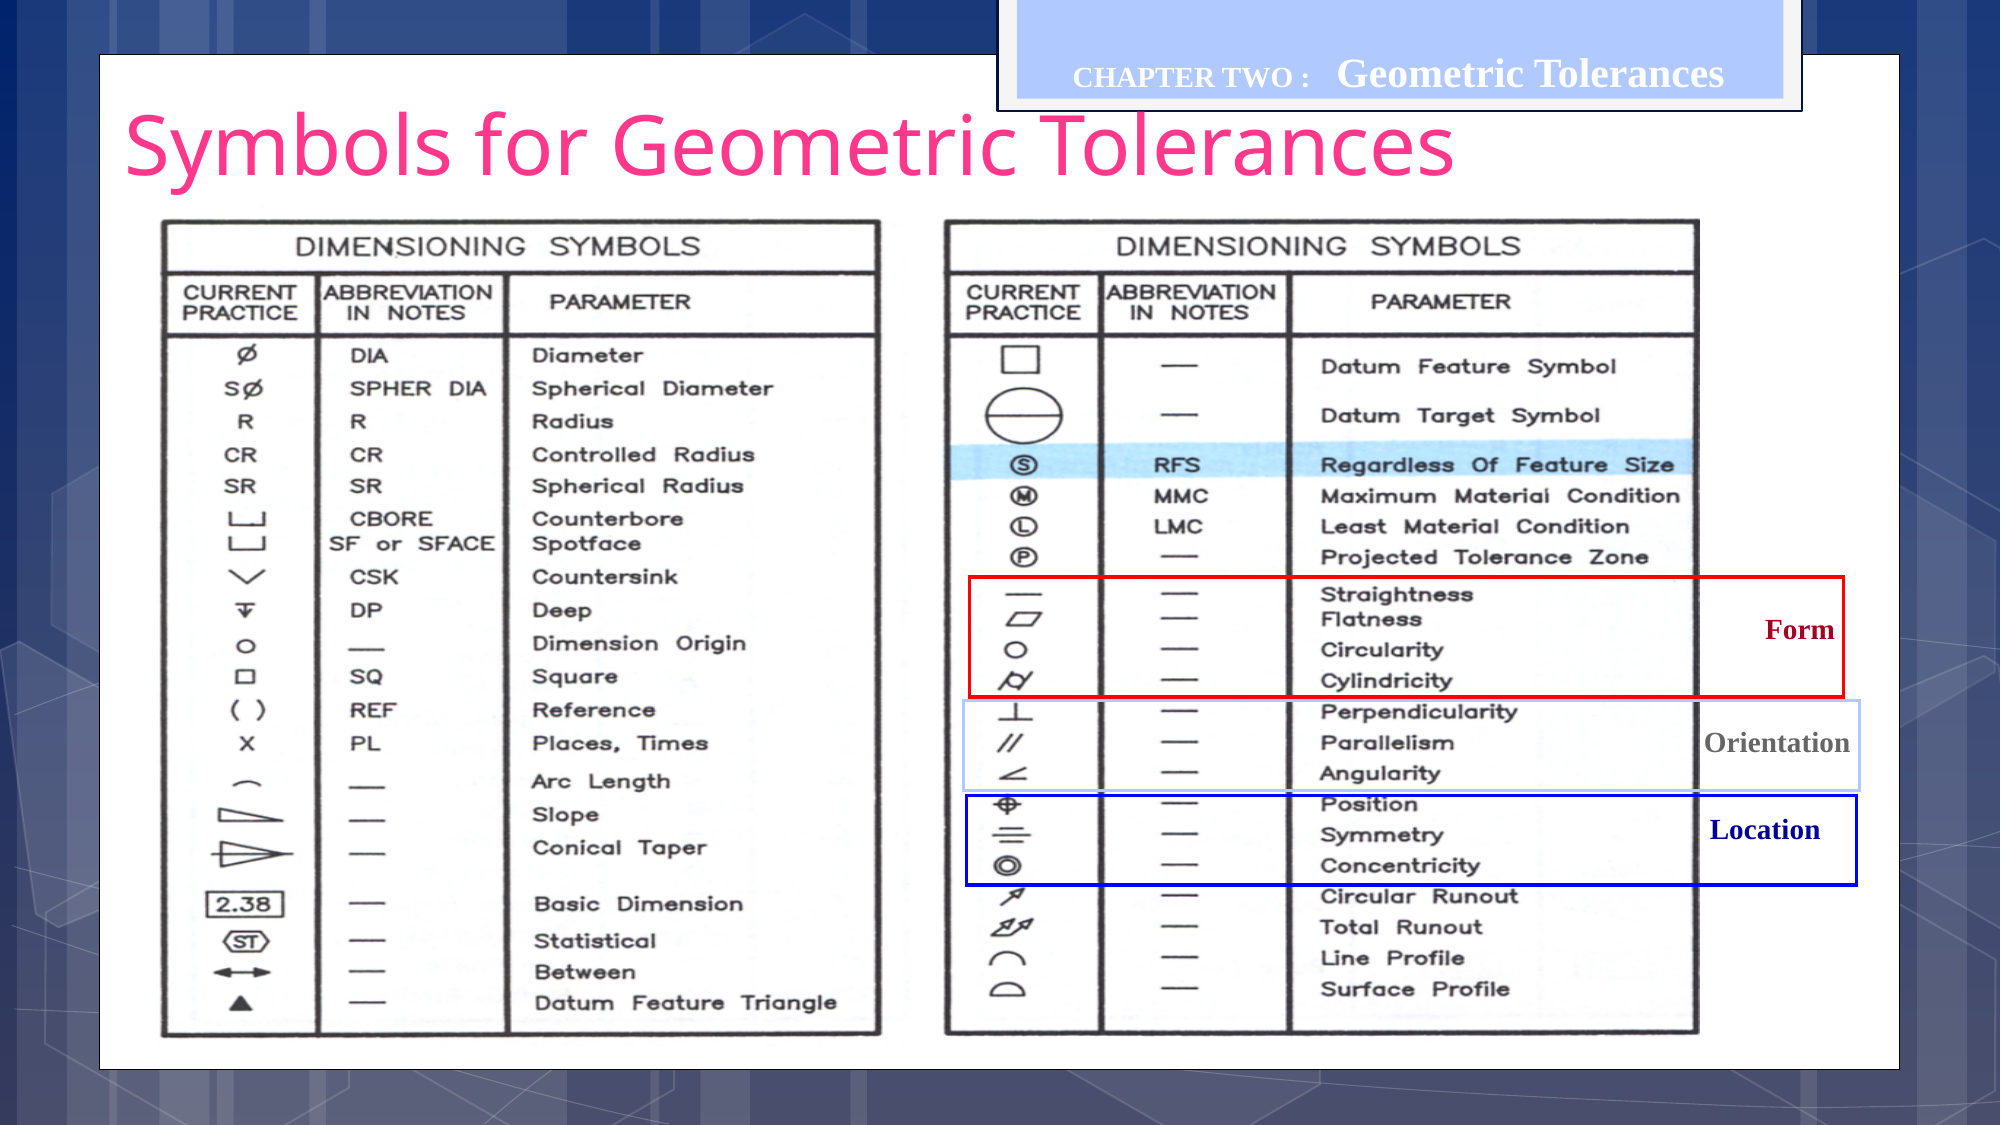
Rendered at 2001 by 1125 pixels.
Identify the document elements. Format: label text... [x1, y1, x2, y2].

text_box [1705, 577, 1844, 697]
text_box Form [1844, 603, 1850, 653]
text_box [1705, 795, 1857, 886]
text_box Orientation [1860, 715, 1866, 766]
picture [149, 202, 1701, 1048]
text_box [1705, 700, 1860, 791]
text_box CHAPTER TWO : Geometric Tolerances [940, 0, 1858, 110]
title Symbols for Geometric Tolerances [109, 12, 1646, 200]
